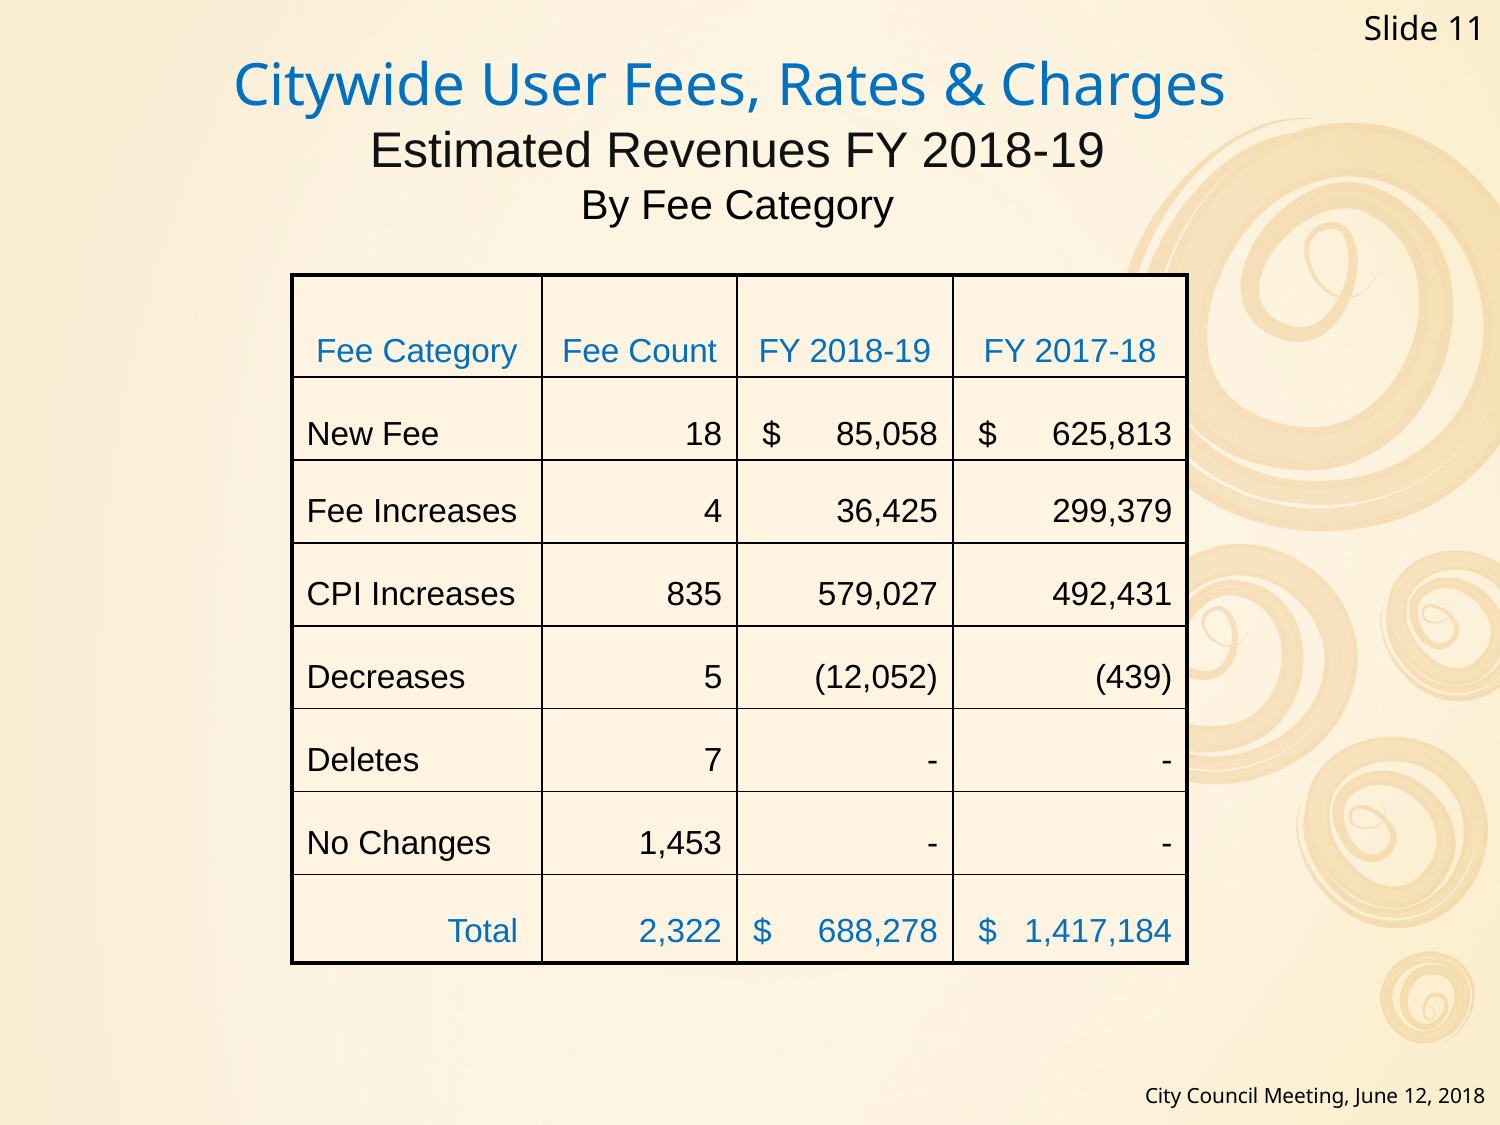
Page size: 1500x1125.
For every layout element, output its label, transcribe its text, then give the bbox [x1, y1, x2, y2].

picture [0, 0, 1500, 1125]
footer City Council Meeting, June 12, 2018 [1025, 1050, 1500, 1125]
table_cell 492,431 [954, 544, 1185, 625]
table_cell CPI Increases [294, 544, 541, 625]
table_cell 299,379 [954, 461, 1185, 542]
table_cell 7 [543, 709, 736, 791]
table_cell 2,322 [543, 875, 736, 961]
table_cell New Fee [294, 378, 541, 459]
table_cell - [954, 709, 1185, 791]
table_cell (439) [954, 627, 1185, 708]
table_cell Decreases [294, 627, 541, 708]
table_header FY 2017-18 [954, 277, 1185, 376]
text_box Citywide User Fees, Rates & Charges Estimated Revenues FY 2018-19 By Fee Category [112, 62, 1363, 213]
table_cell - [738, 709, 952, 791]
table_cell (12,052) [738, 627, 952, 708]
table_cell - [738, 792, 952, 874]
table_cell $ 688,278 [738, 875, 952, 961]
table_cell Fee Increases [294, 461, 541, 542]
table_cell $ 625,813 [954, 378, 1185, 459]
table_header FY 2018-19 [738, 277, 952, 376]
table_cell Total [294, 875, 541, 961]
table_cell $ 1,417,184 [954, 875, 1185, 961]
table_cell 18 [543, 378, 736, 459]
table_cell No Changes [294, 792, 541, 874]
table_header Fee Category [294, 277, 541, 376]
table_cell 835 [543, 544, 736, 625]
table_header Fee Count [543, 277, 736, 376]
table_cell 4 [543, 461, 736, 542]
table_cell 5 [543, 627, 736, 708]
table_cell - [954, 792, 1185, 874]
table_cell $ 85,058 [738, 378, 952, 459]
text_box Slide 11 [1149, 0, 1500, 75]
table_cell 36,425 [738, 461, 952, 542]
table_cell 1,453 [543, 792, 736, 874]
table_cell Deletes [294, 709, 541, 791]
table_cell 579,027 [738, 544, 952, 625]
